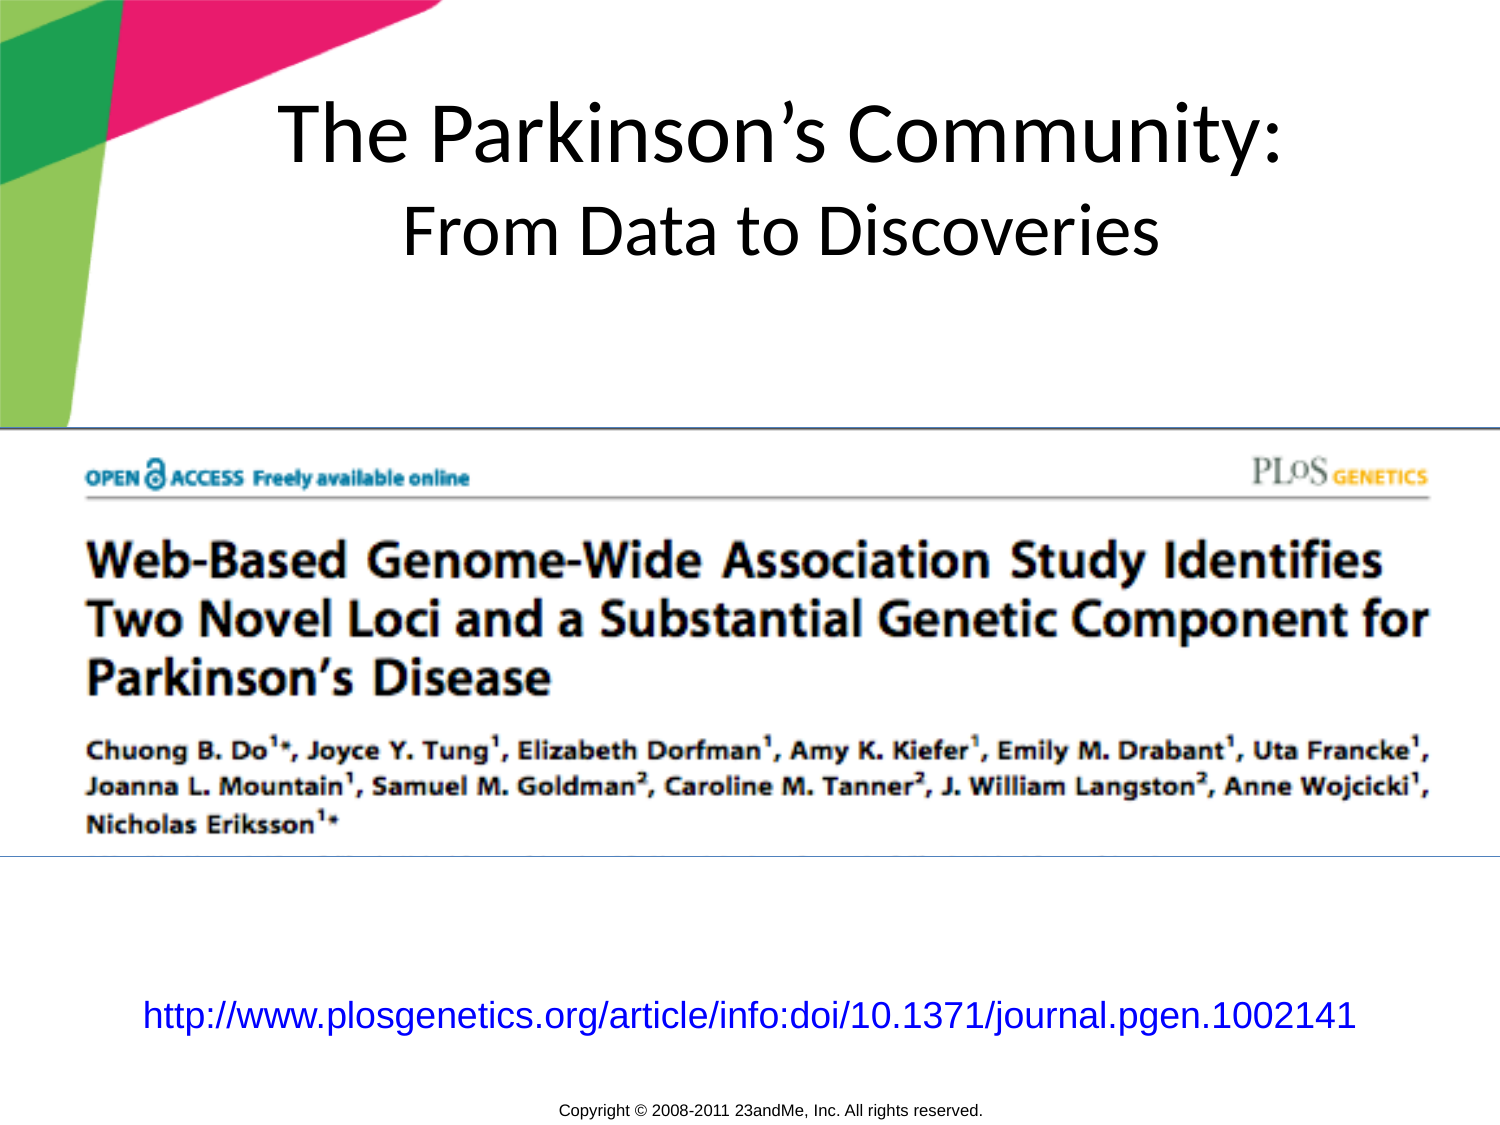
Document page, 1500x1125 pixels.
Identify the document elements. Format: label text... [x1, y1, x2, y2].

picture [0, 0, 1500, 856]
text_box Copyright © 2008-2011 23andMe, Inc. All rights reserved. [548, 1094, 1006, 1125]
text_box http://www.plosgenetics.org/article/info:doi/10.1371/journal.pgen.1002141 [0, 983, 1500, 1044]
title The Parkinson’s Community: From Data to Discoveries [607, 87, 1500, 259]
